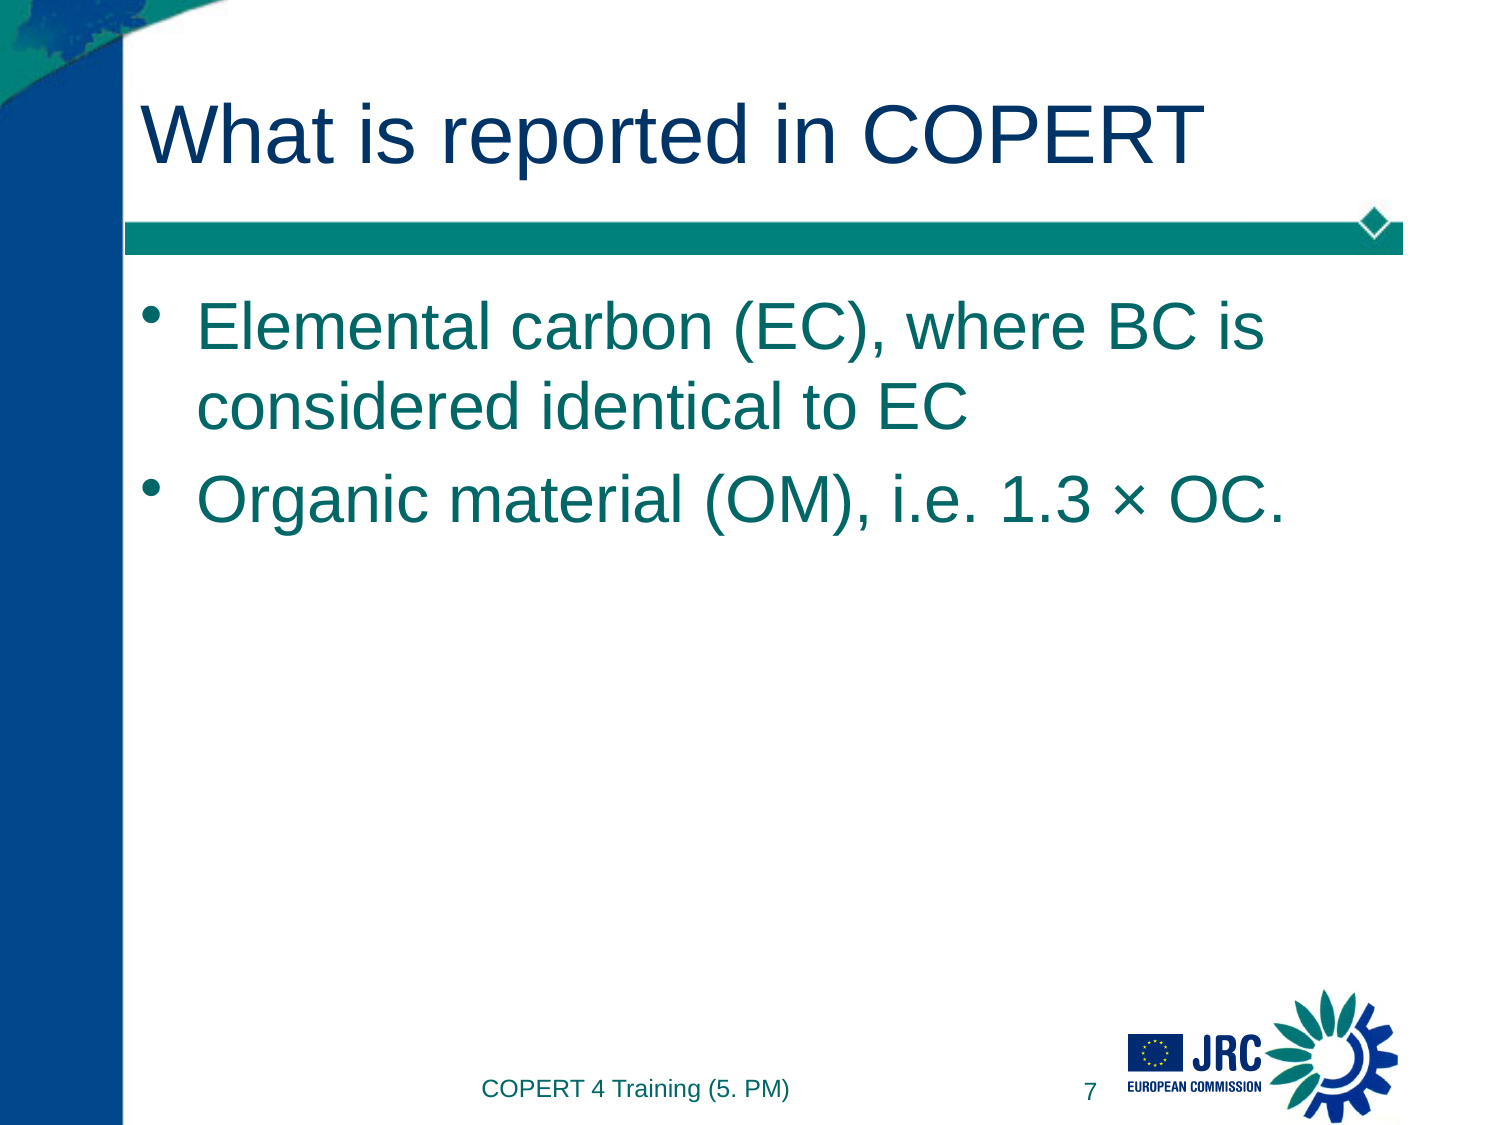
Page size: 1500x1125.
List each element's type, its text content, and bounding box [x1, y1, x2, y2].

picture [1262, 987, 1400, 1125]
footer COPERT 4 Training (5. PM) [324, 1062, 948, 1110]
title What is reported in COPERT [124, 33, 1401, 188]
picture [1128, 1034, 1261, 1092]
list Elemental carbon (EC), where BC is considered identical to EC Organic material (OM), i.e. 1.3 × OC. [124, 274, 1401, 963]
slide_number 7 [987, 1062, 1113, 1113]
picture [0, 0, 1403, 1125]
